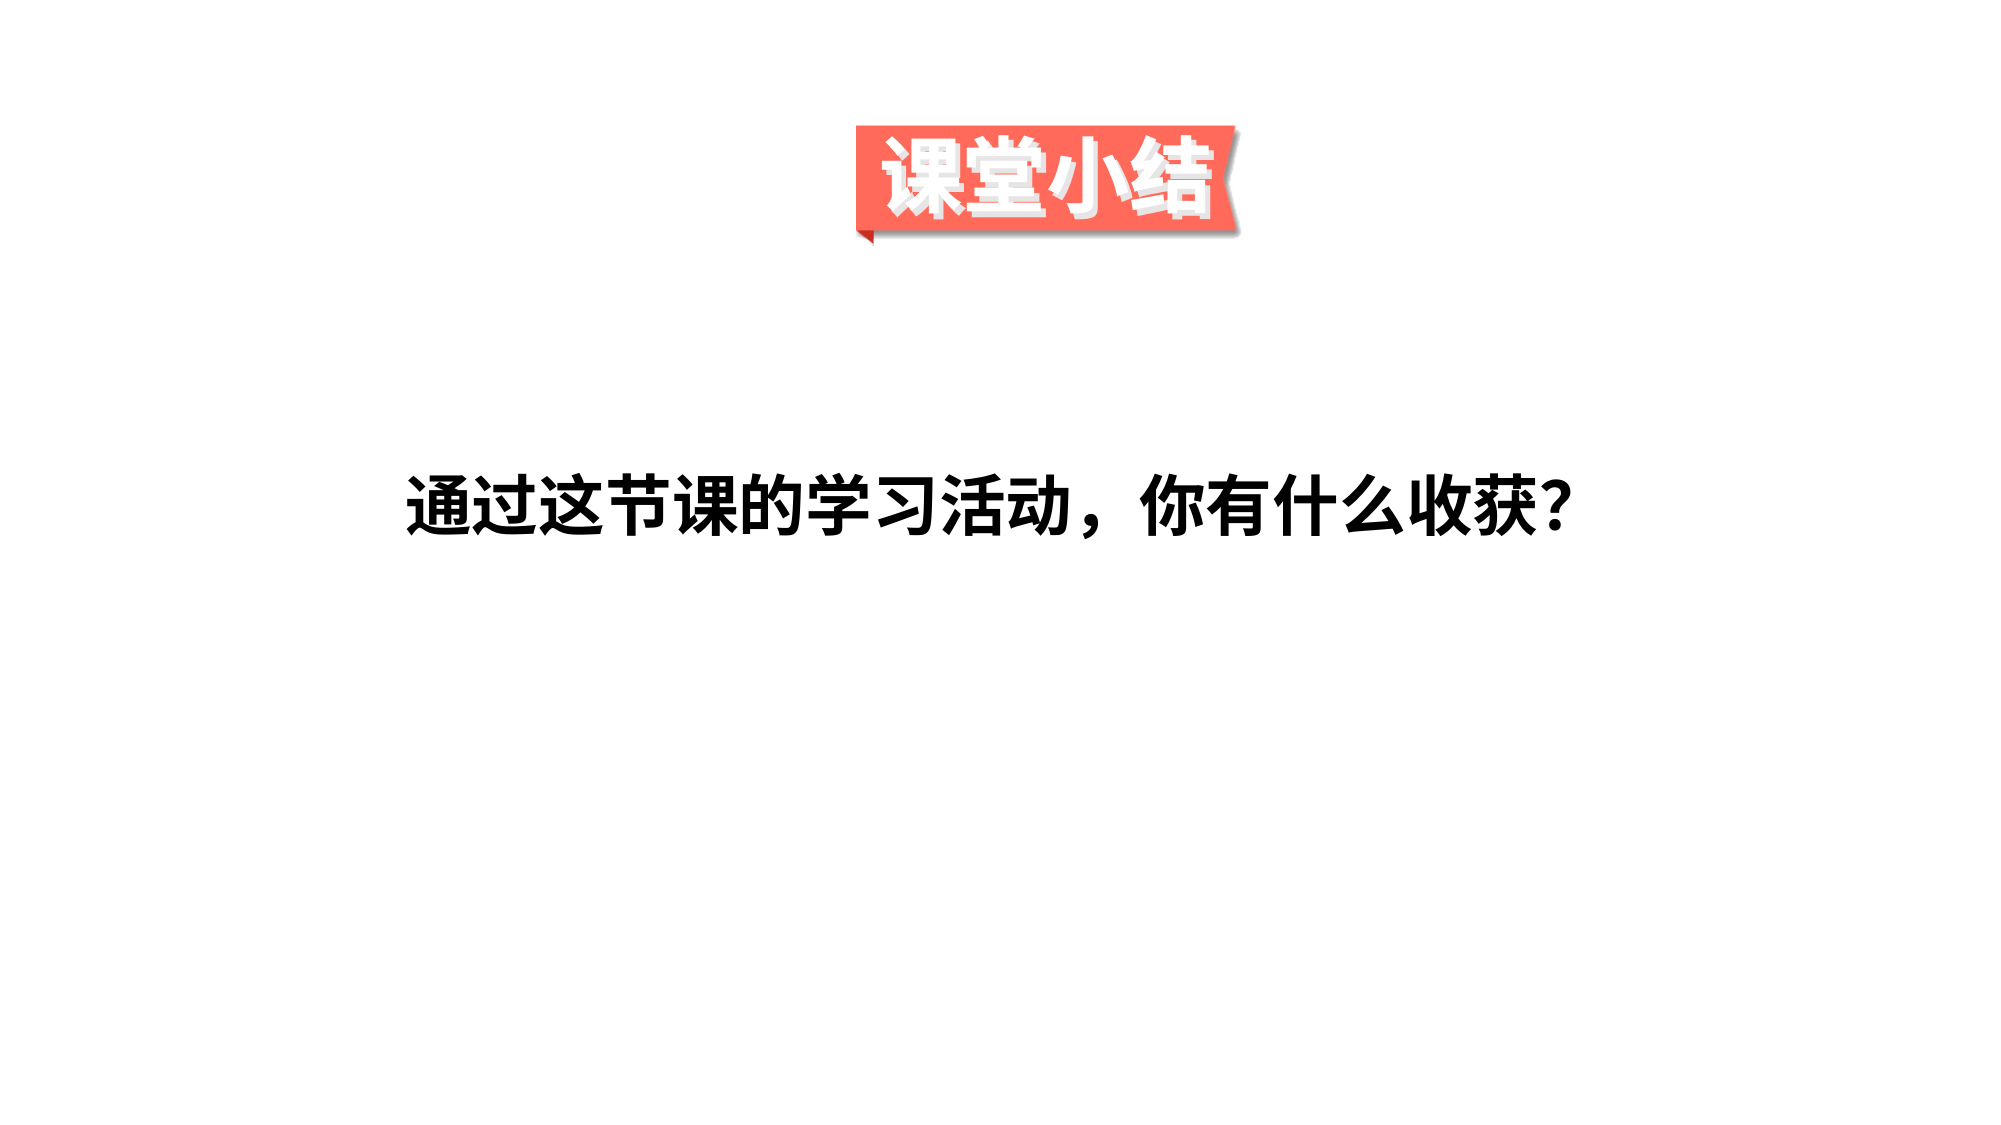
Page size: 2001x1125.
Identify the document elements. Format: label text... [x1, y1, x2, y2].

text_box 通过这节课的学习活动，你有什么收获？ [338, 456, 1674, 551]
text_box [846, 101, 1295, 327]
